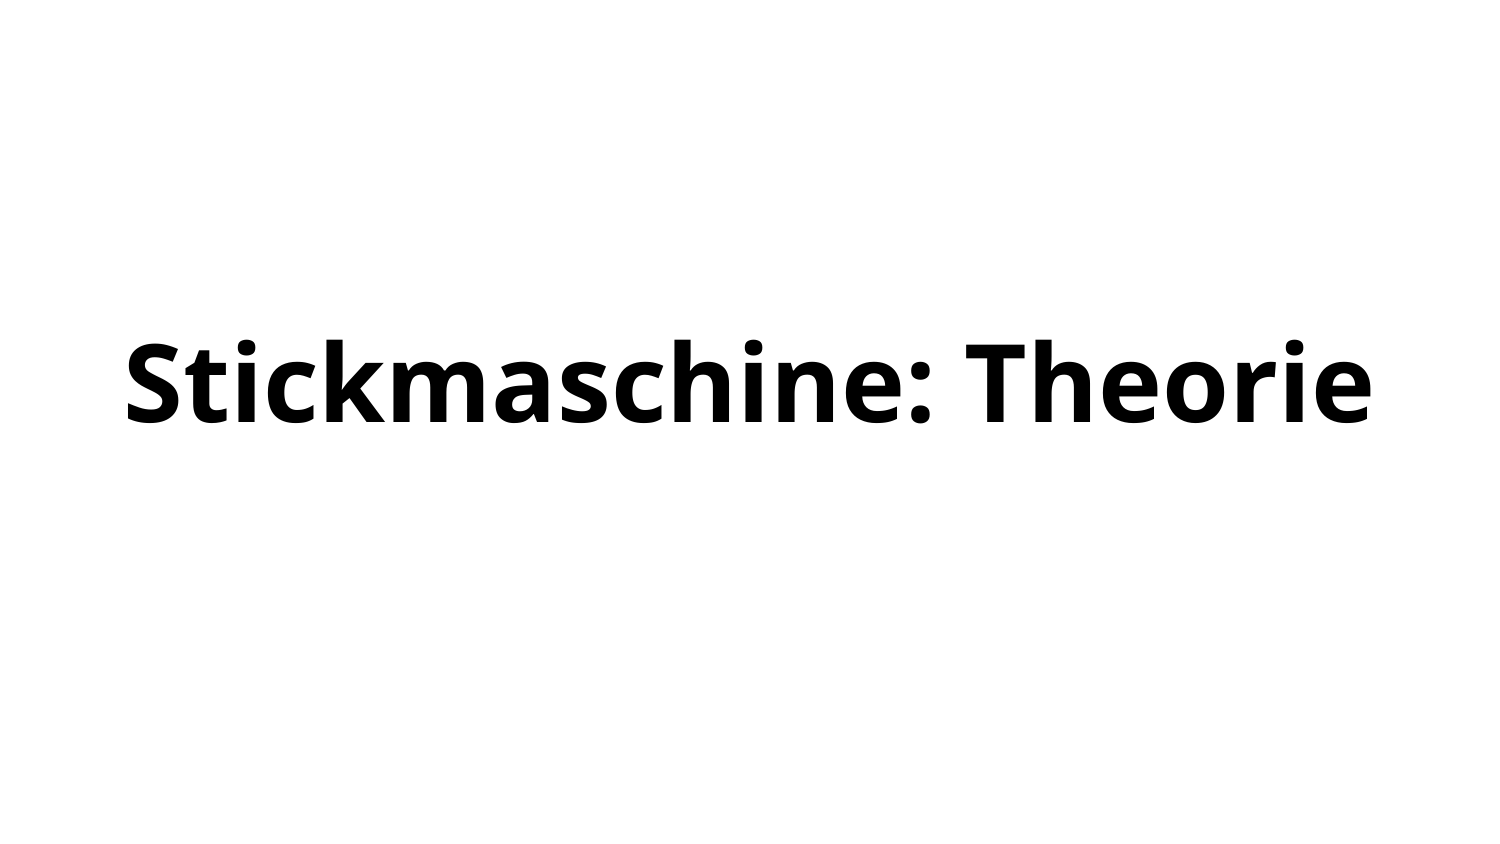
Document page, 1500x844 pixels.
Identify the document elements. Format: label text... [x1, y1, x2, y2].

text_box Stickmaschine: Theorie [51, 122, 1449, 459]
